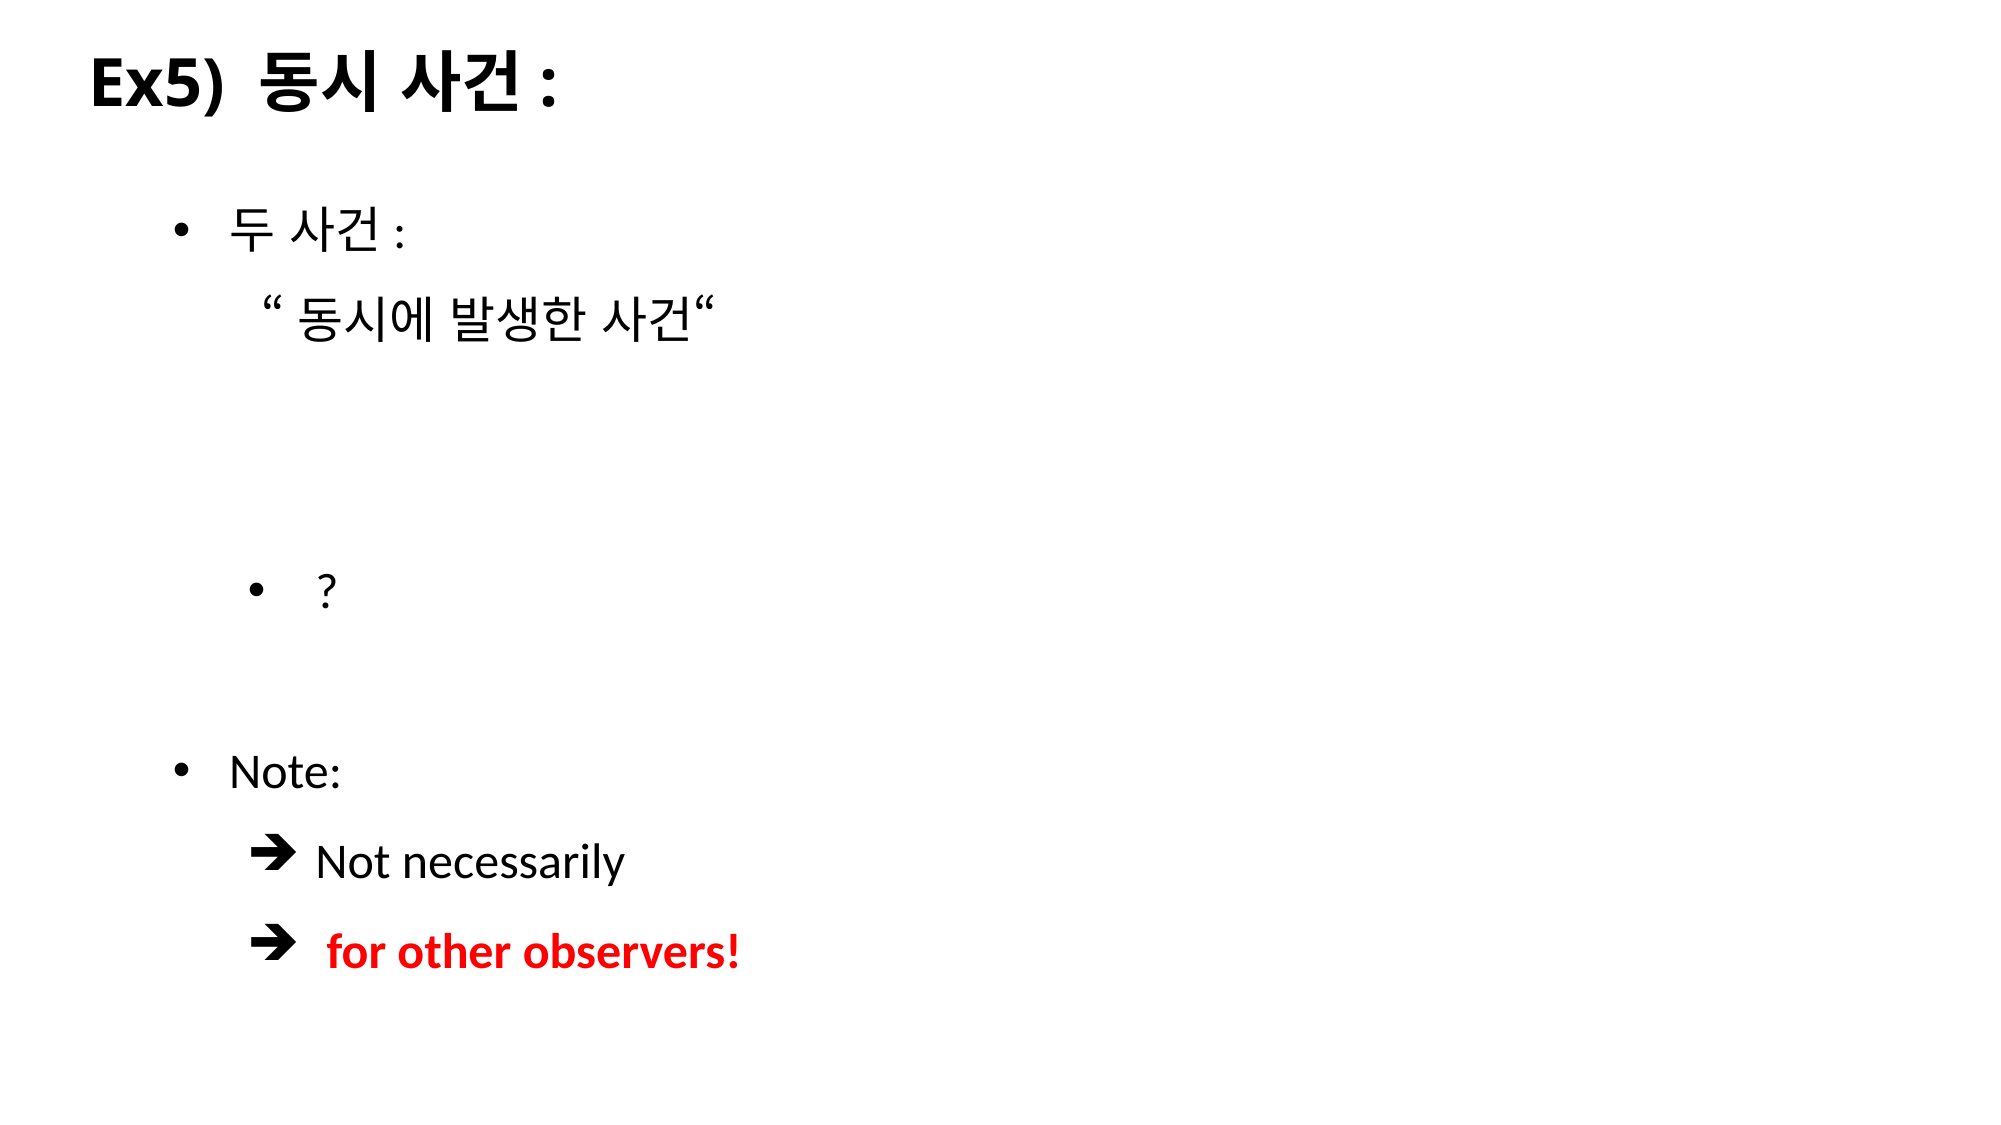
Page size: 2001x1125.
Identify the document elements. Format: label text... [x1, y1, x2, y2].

text_box Ex5) 동시 사건: [73, 32, 1332, 128]
